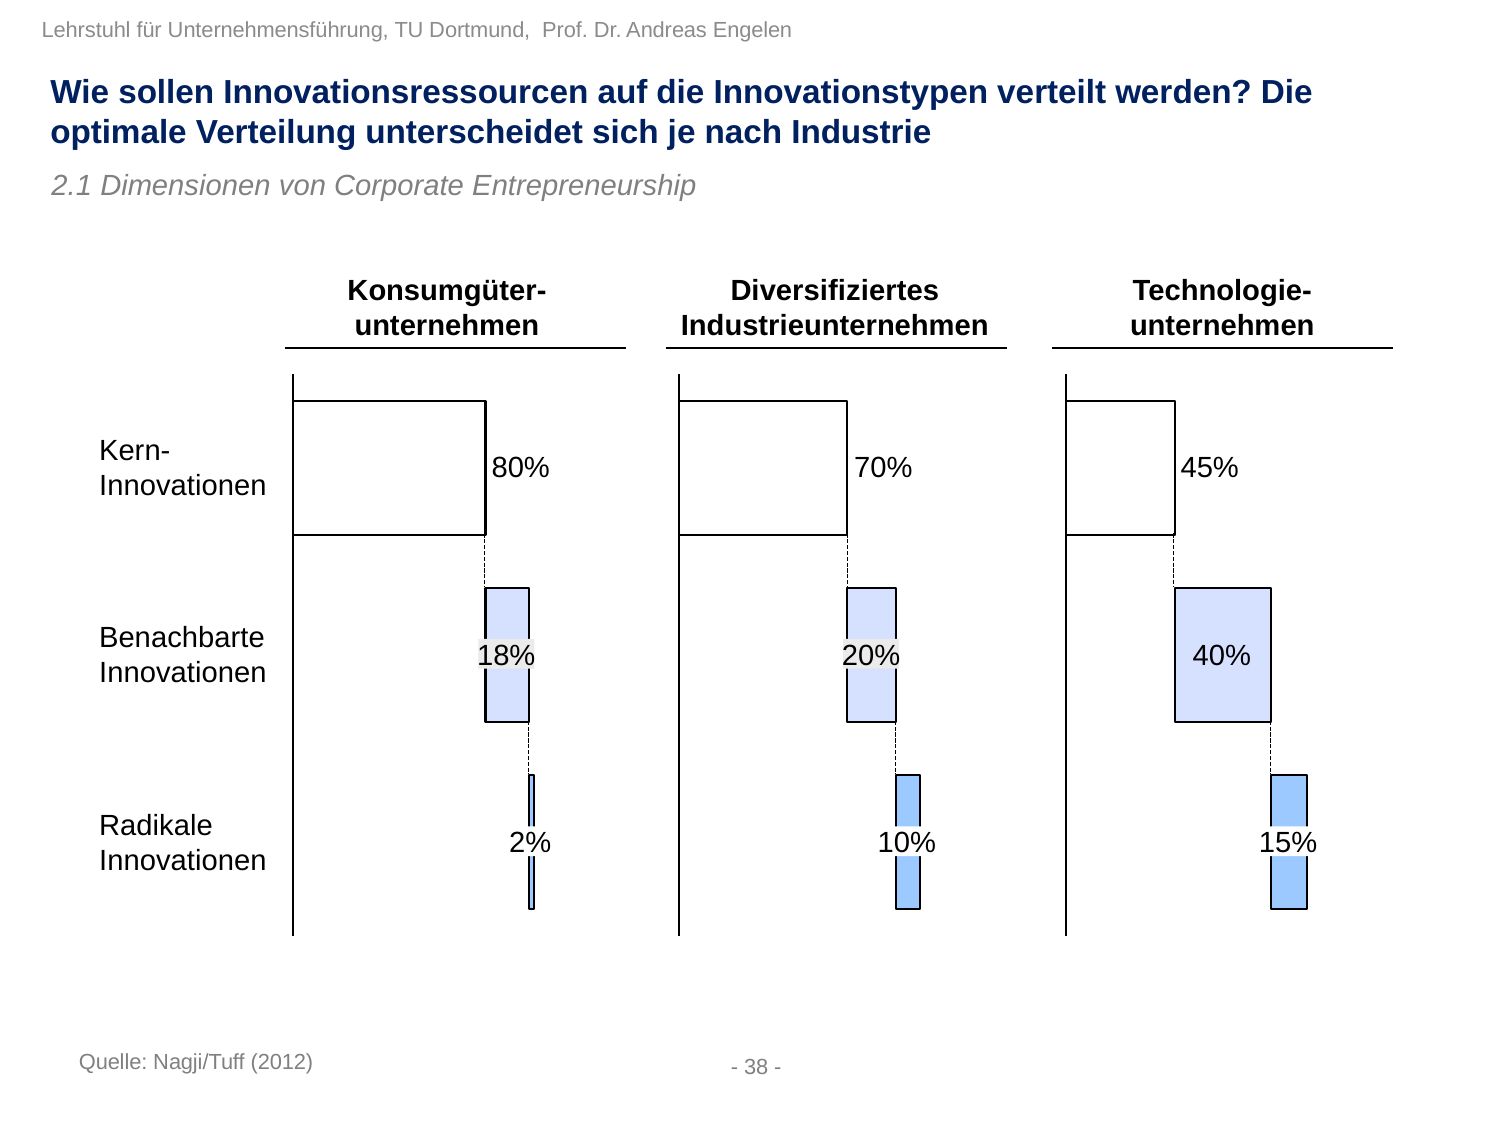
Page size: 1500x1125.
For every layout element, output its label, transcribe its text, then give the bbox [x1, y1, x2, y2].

text_box Benachbarte Innovationen [99, 623, 242, 684]
text_box Diversifiziertes Industrieunternehmen [655, 264, 1015, 349]
text_box Wie sollen Innovationsressourcen auf die Innovationstypen verteilt werden? Die optimale Verteilung unterscheidet sich je nach Industrie [35, 63, 1433, 158]
text_box Kern- Innovationen [99, 436, 242, 496]
chart [664, 361, 927, 944]
text_box Konsumgüter-unternehmen [283, 264, 611, 349]
chart [1051, 361, 1314, 944]
text_box - 38 - [599, 1045, 913, 1087]
text_box 2.1 Dimensionen von Corporate Entrepreneurship [36, 159, 713, 209]
text_box 10% [932, 826, 936, 857]
text_box 2% [547, 826, 552, 857]
chart [283, 361, 542, 944]
text_box Technologie- unternehmen [1078, 264, 1367, 347]
text_box Radikale Innovationen [99, 811, 242, 871]
text_box Quelle: Nagji/Tuff (2012) [63, 1039, 329, 1081]
